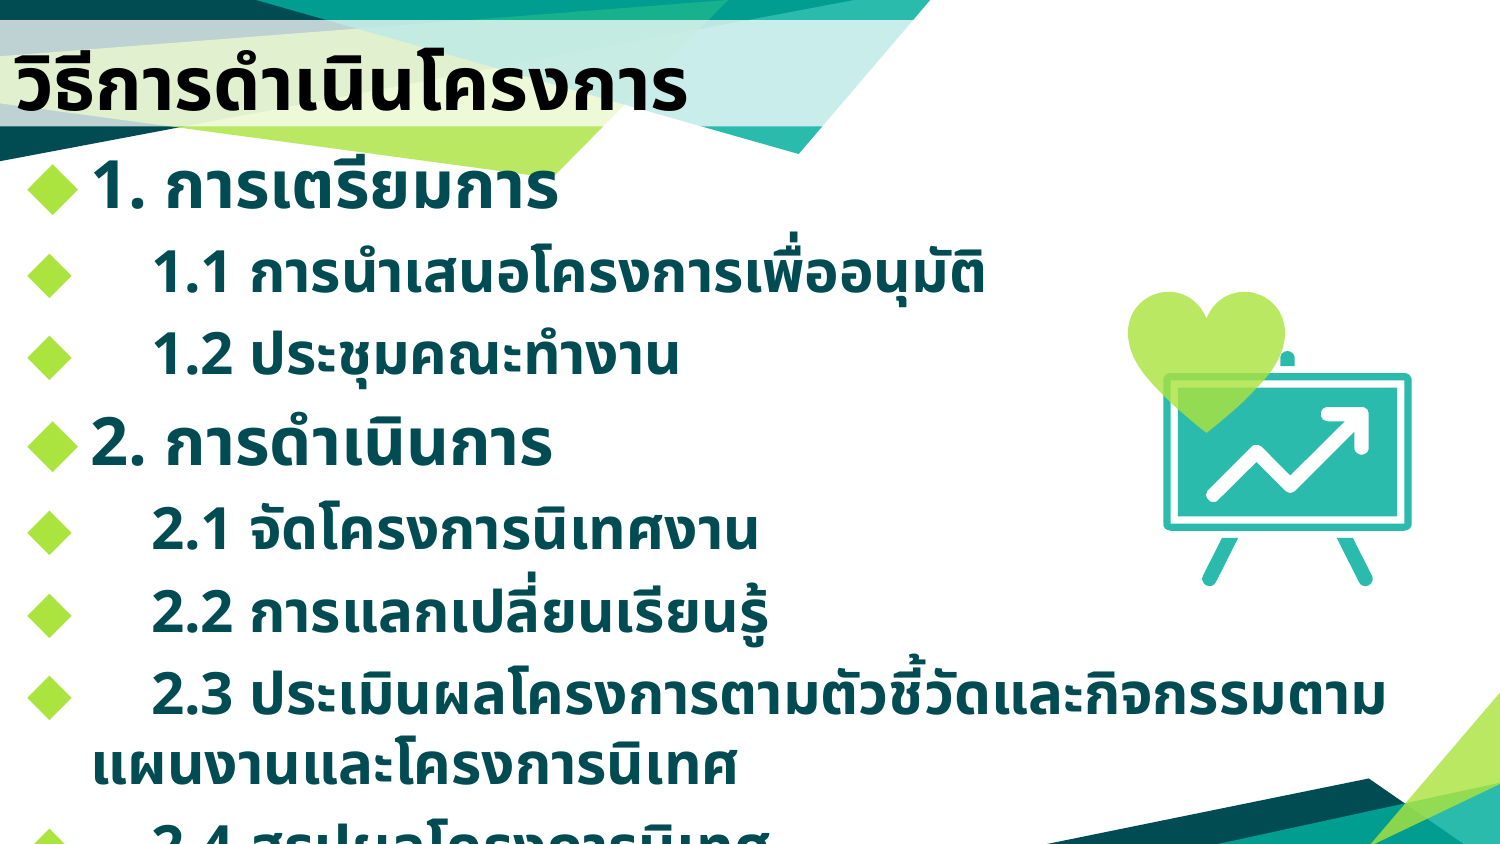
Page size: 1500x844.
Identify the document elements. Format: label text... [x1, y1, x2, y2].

text_box [1127, 291, 1286, 390]
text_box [1163, 350, 1412, 587]
text_box วิธีการดำเนินโครงการ [0, 20, 1333, 127]
subtitle 1. การเตรียมการ 1.1 การนำเสนอโครงการเพื่ออนุมัติ 1.2 ประชุมคณะทำงาน 2. การดำเนินการ 2.1 จัดโครงการนิเทศงาน 2.2 การแลกเปลี่ยนเรียนรู้ 2.3 ประเมินผลโครงการตามตัวชี้วัดและกิจกรรมตามแผนงานและโครงการนิเทศ 2.4 สรุปผลโครงการนิเทศ [0, 126, 1442, 809]
